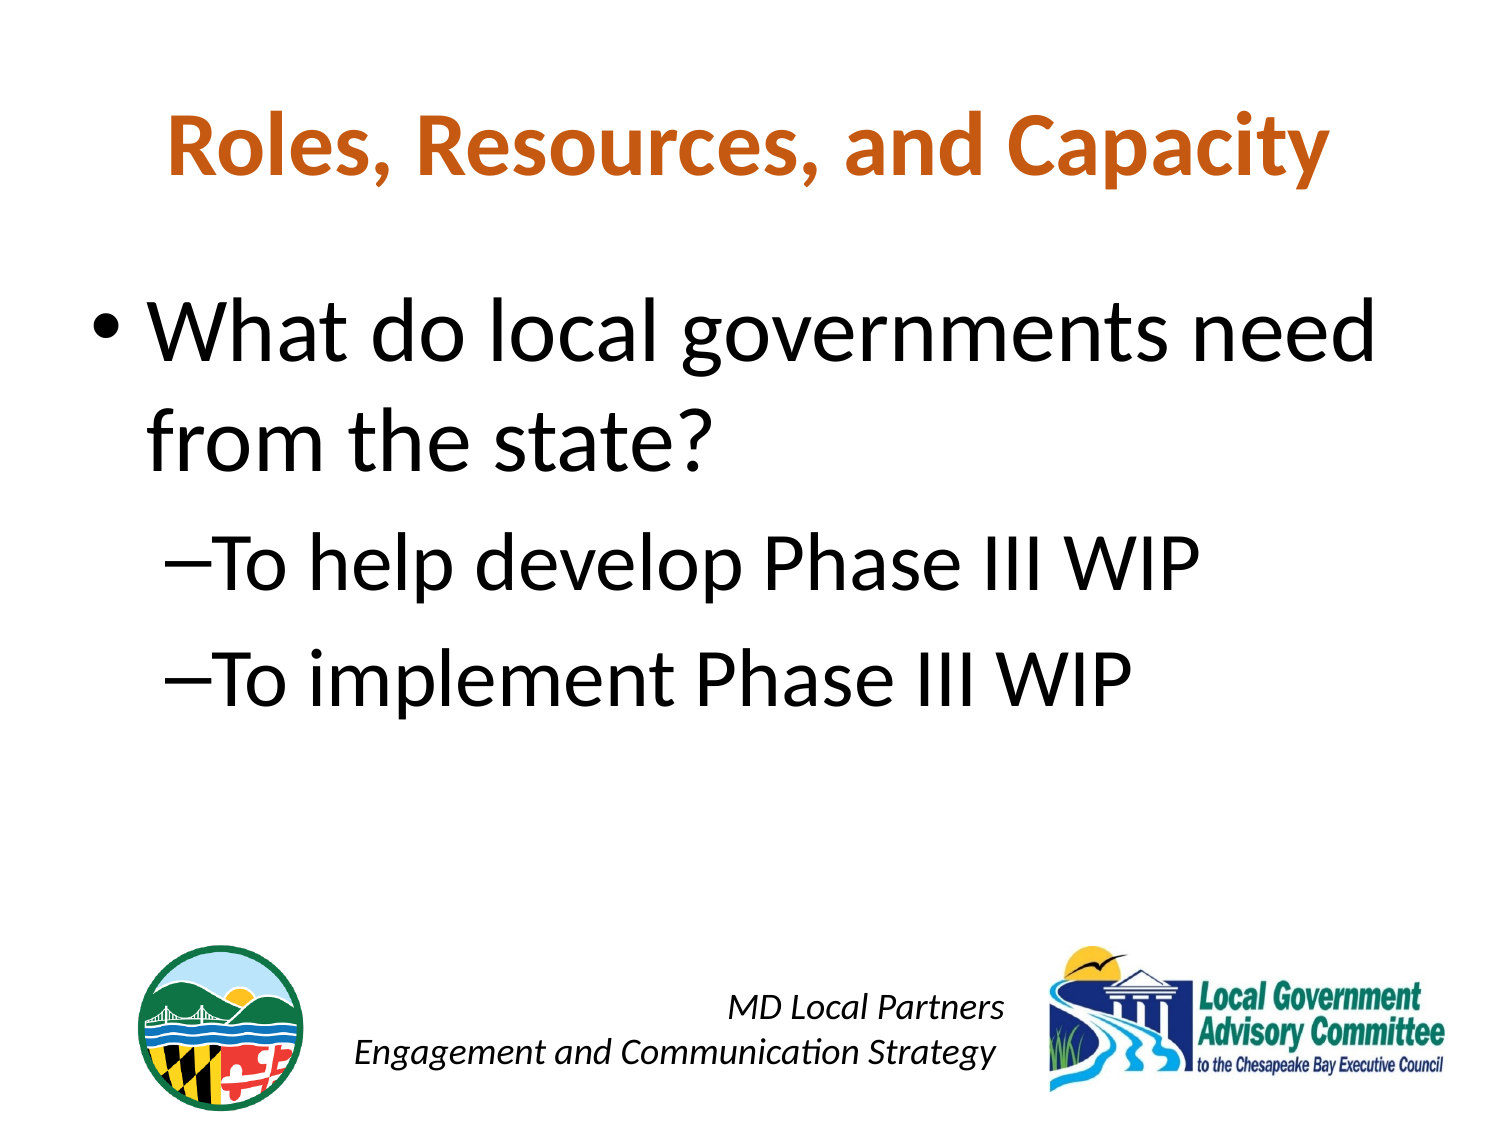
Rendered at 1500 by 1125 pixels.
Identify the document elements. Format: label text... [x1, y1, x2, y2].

list What do local governments need from the state? To help develop Phase III WIP To implement Phase III WIP [75, 262, 1425, 917]
title Roles, Resources, and Capacity [75, 45, 1425, 233]
picture [137, 944, 304, 1112]
text_box MD Local Partners Engagement and Communication Strategy [308, 974, 1020, 1080]
picture [1048, 946, 1445, 1092]
